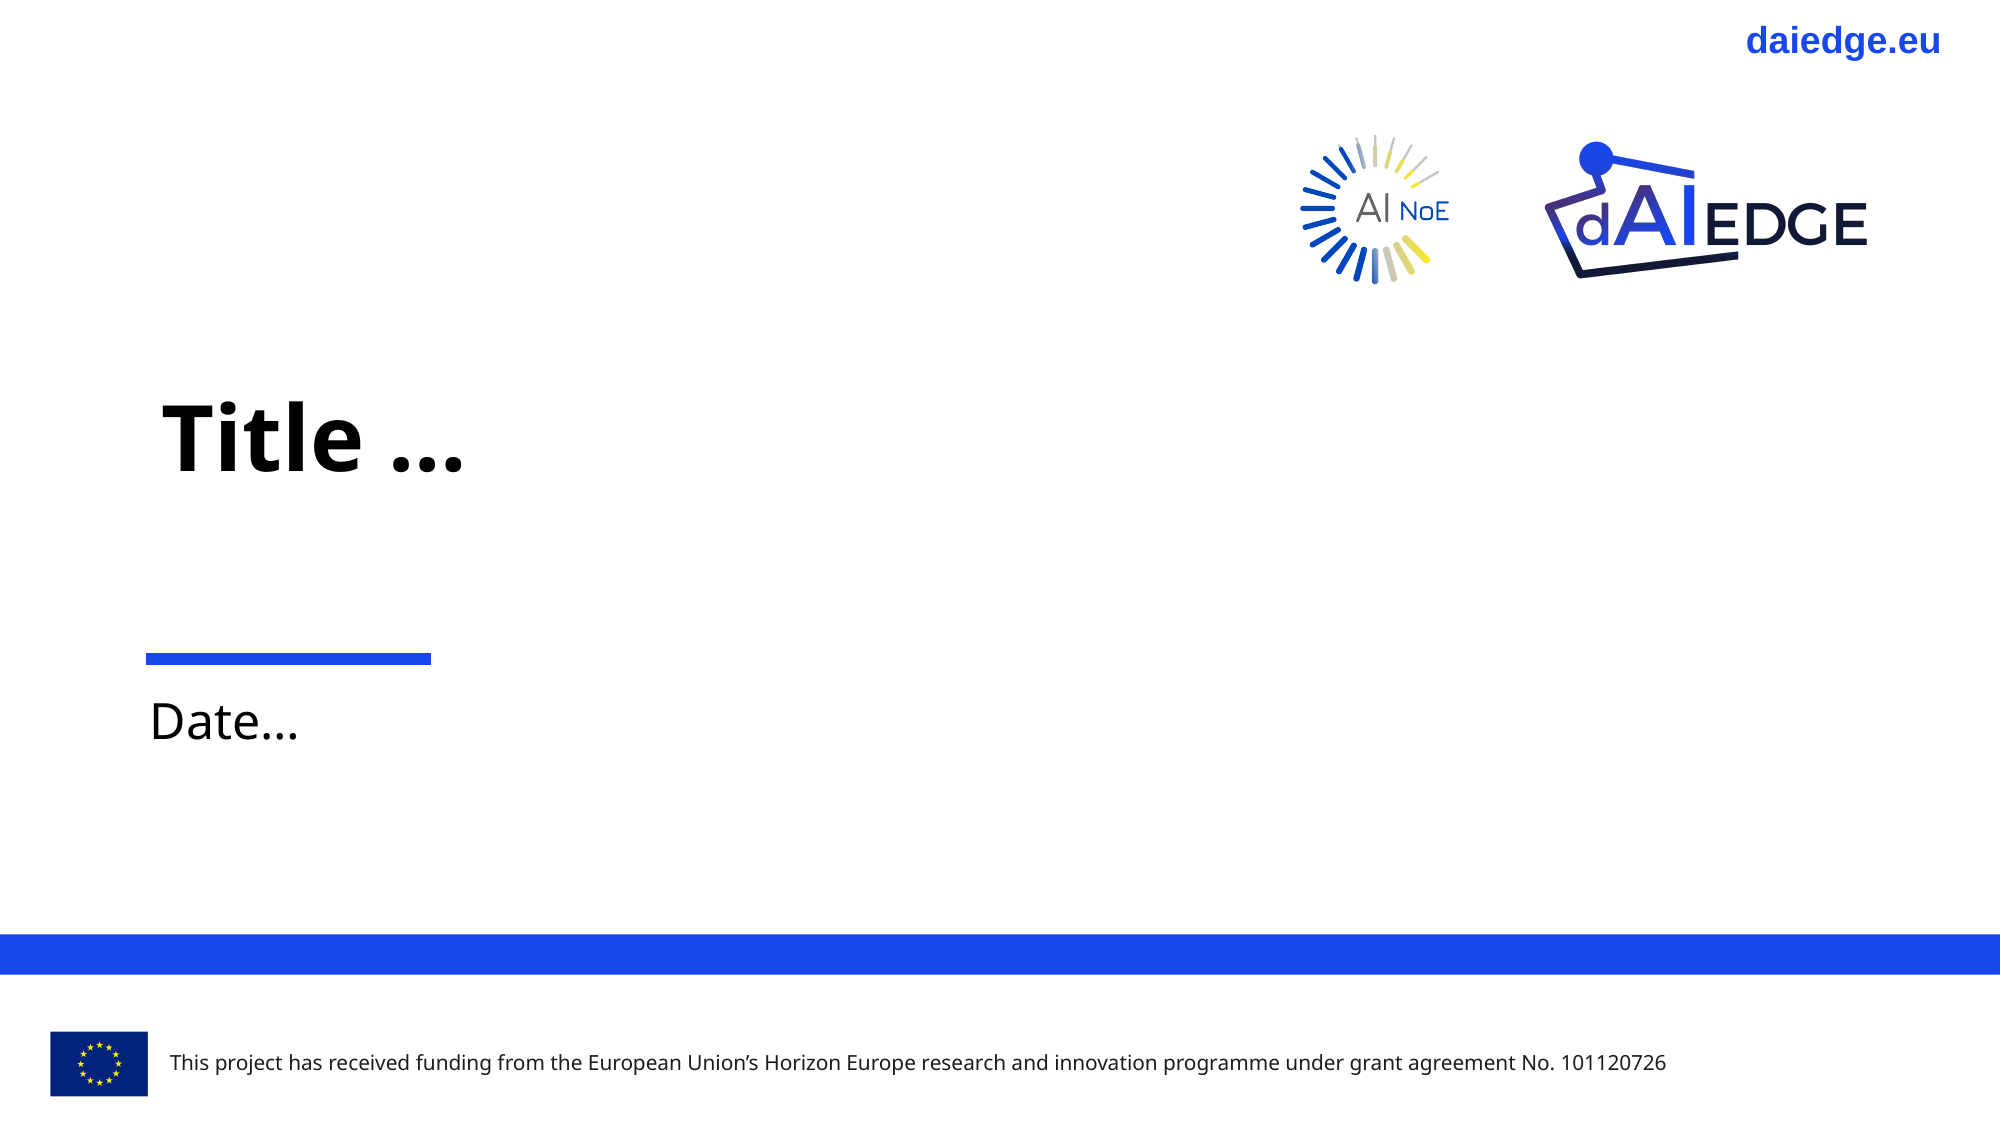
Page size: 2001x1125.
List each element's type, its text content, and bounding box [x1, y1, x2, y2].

text_box [146, 653, 431, 665]
picture [1534, 137, 1877, 285]
picture [46, 1028, 155, 1100]
picture [1268, 104, 1485, 320]
text_box Date… [135, 688, 1842, 756]
title Title … [146, 385, 1854, 630]
